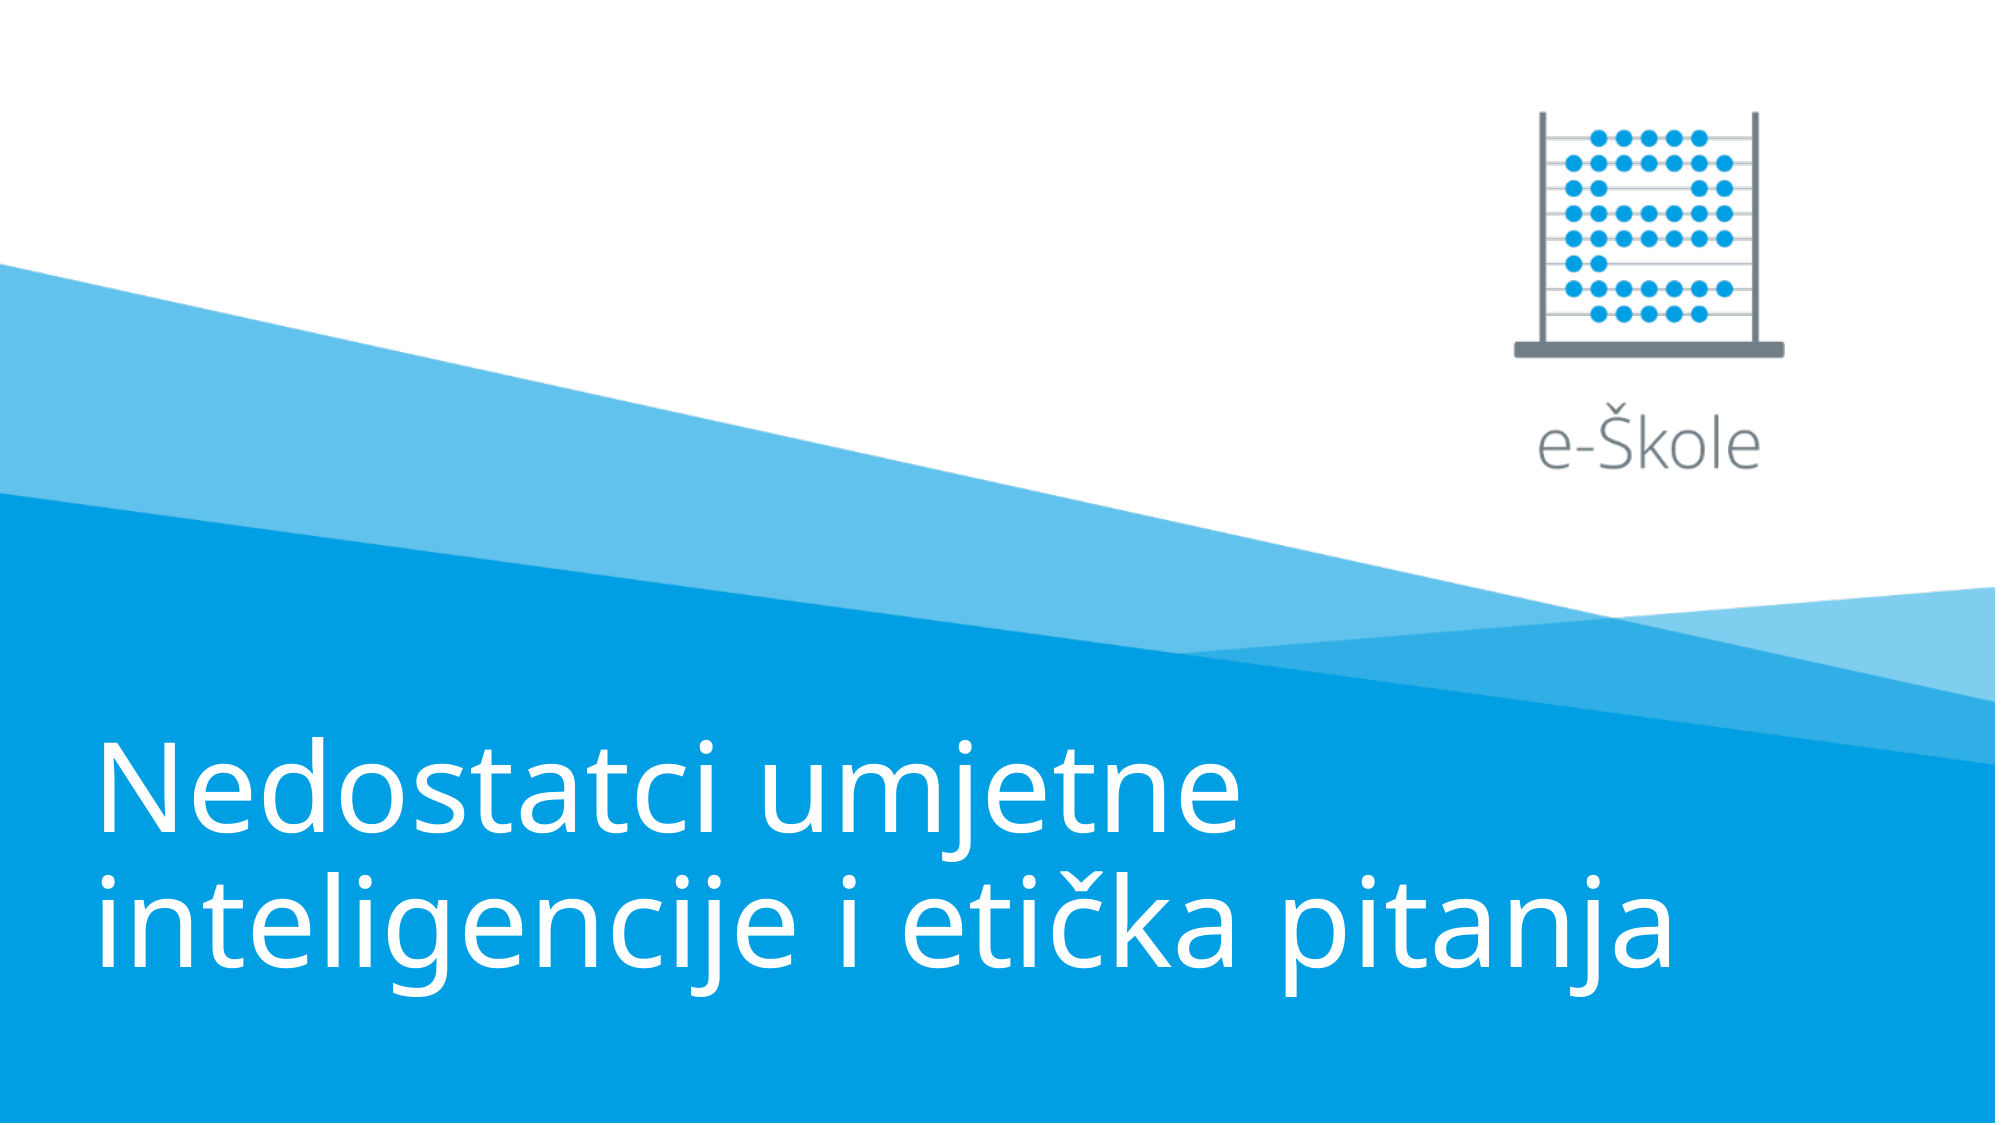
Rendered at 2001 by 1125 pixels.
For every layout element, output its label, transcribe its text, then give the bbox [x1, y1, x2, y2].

title Nedostatci umjetne inteligencije i etička pitanja [77, 715, 1875, 1004]
picture [0, 0, 1995, 764]
